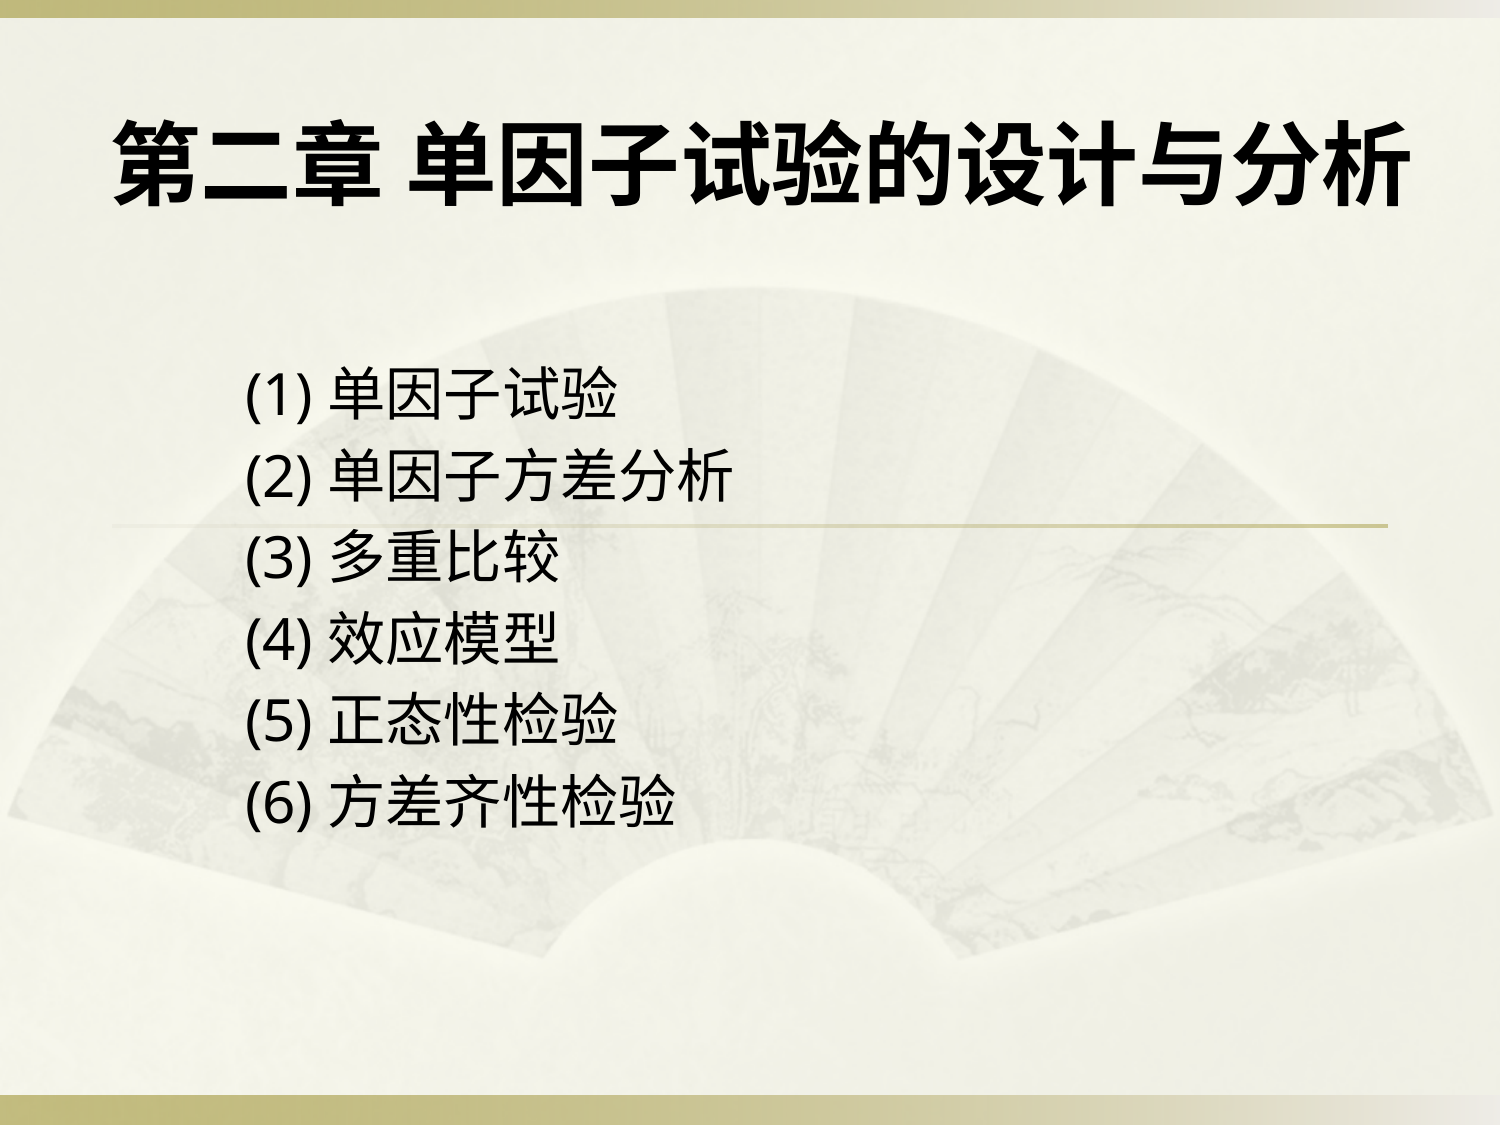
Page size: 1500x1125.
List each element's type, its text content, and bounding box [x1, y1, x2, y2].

title 第二章 单因子试验的设计与分析 [76, 78, 1447, 225]
subtitle (1)单因子试验 (2)单因子方差分析 (3)多重比较 (4)效应模型 (5)正态性检验 (6)方差齐性检验 [230, 349, 1281, 921]
